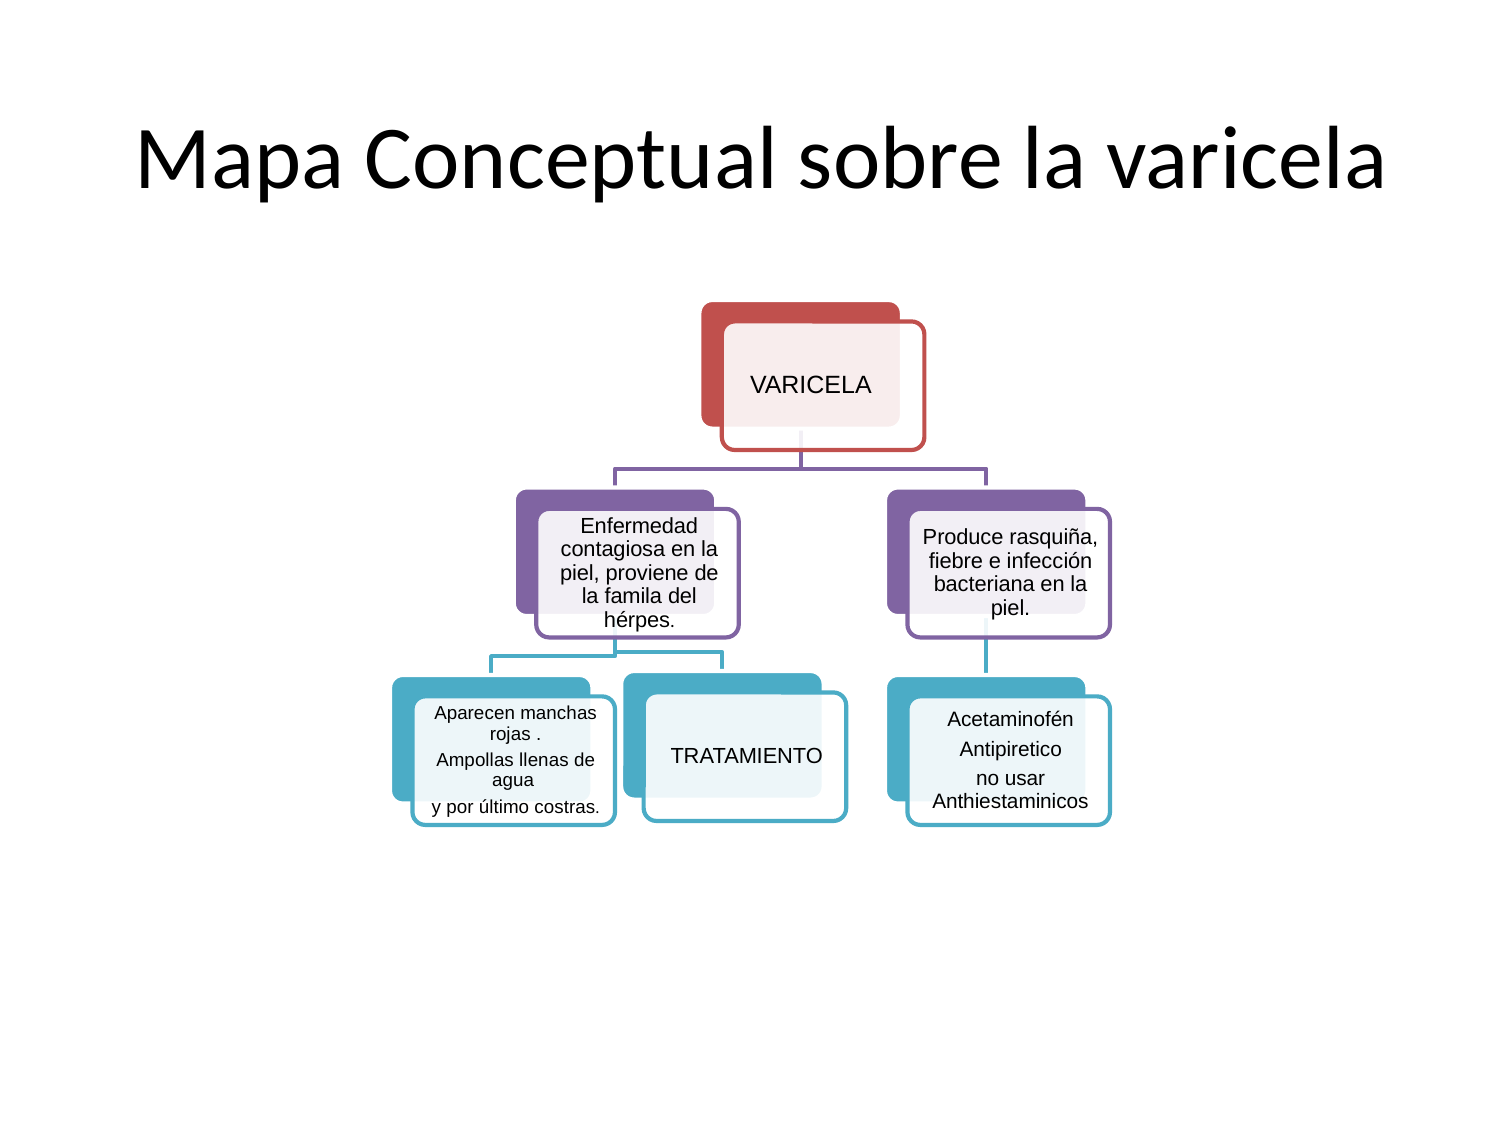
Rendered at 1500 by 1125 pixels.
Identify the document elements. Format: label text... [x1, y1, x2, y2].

title Mapa Conceptual sobre la varicela [112, 42, 1412, 1125]
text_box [299, 299, 1201, 826]
